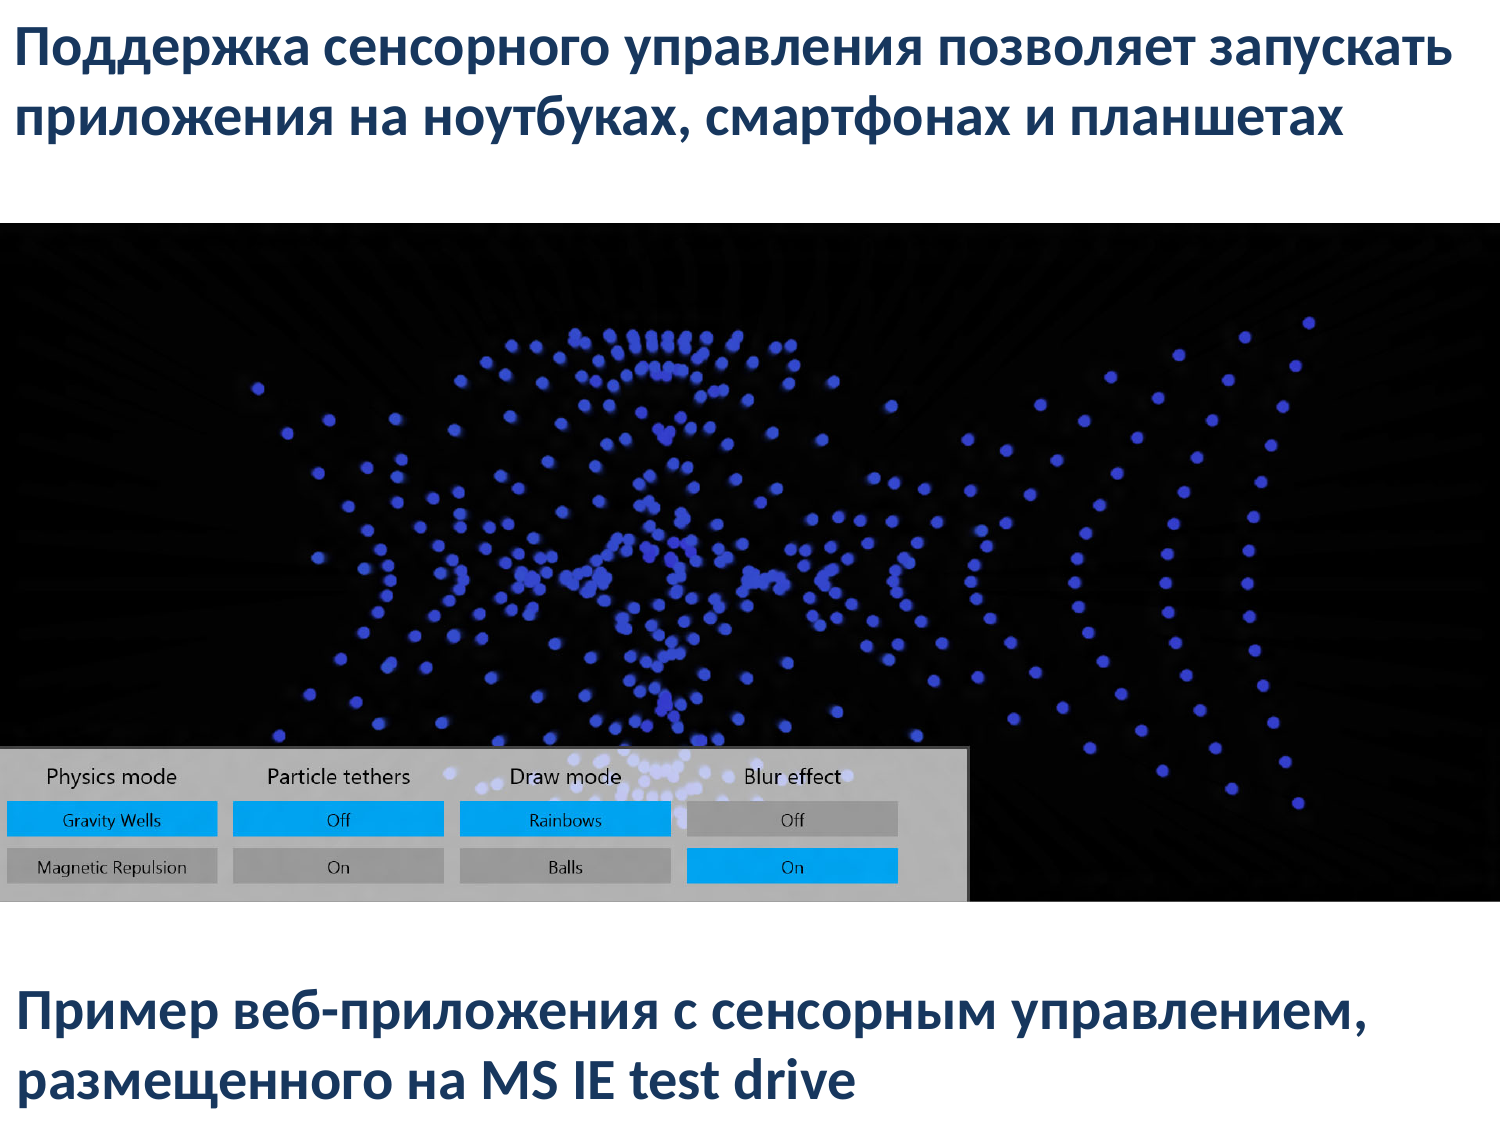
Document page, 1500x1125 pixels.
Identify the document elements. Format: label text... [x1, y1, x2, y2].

text_box Поддержка сенсорного управления позволяет запускать приложения на ноутбуках, смартфонах и планшетах [0, 0, 1500, 155]
text_box Пример веб-приложения с сенсорным управлением, размещенного на MS IE test drive [2, 963, 1500, 1119]
picture [0, 223, 1500, 902]
